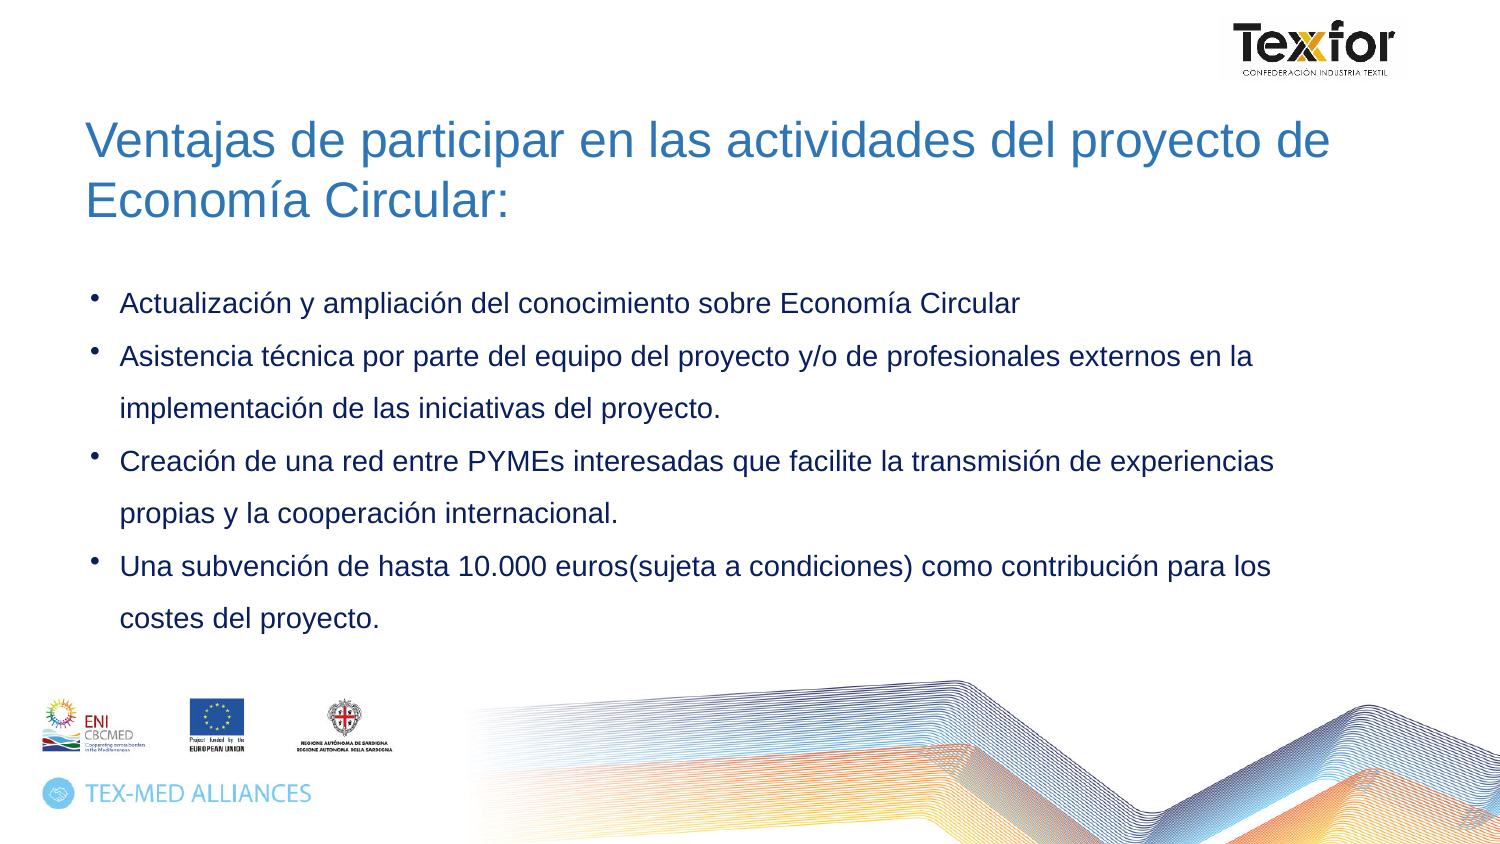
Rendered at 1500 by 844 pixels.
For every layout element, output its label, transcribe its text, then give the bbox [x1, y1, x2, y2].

text_box Actualización y ampliación del conocimiento sobre Economía Circular Asistencia técnica por parte del equipo del proyecto y/o de profesionales externos en la implementación de las iniciativas del proyecto. Creación de una red entre PYMEs interesadas que facilite la transmisión de experiencias propias y la cooperación internacional. Una subvención de hasta 10.000 euros(sujeta a condiciones) como contribución para los costes del proyecto. [82, 259, 1342, 642]
picture [0, 0, 1500, 844]
text_box Ventajas de participar en las actividades del proyecto de Economía Circular: [79, 101, 1475, 234]
